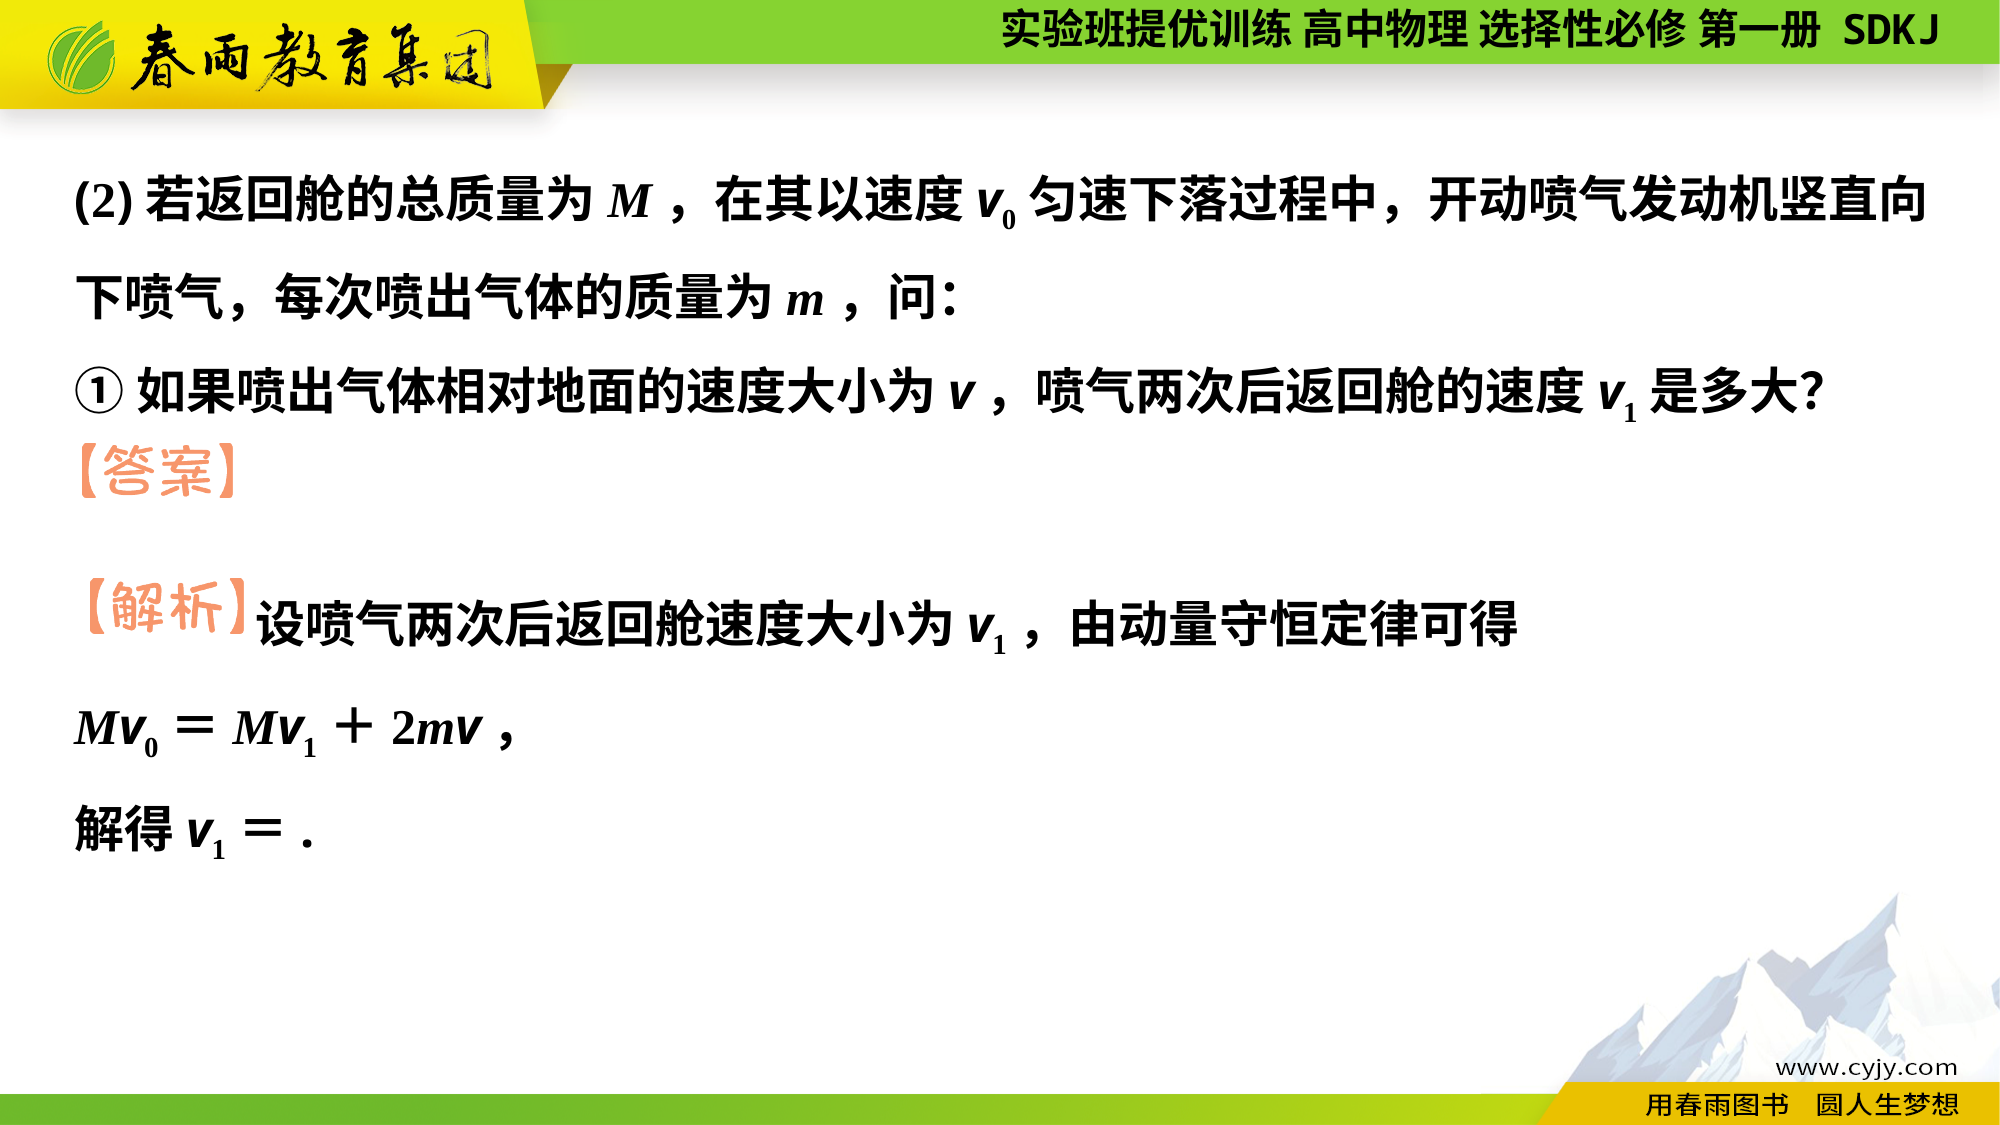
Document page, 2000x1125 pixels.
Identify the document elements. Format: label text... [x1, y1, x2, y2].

list (2)若返回舱的总质量为M，在其以速度v0匀速下落过程中，开动喷气发动机竖直向下喷气，每次喷出气体的质量为m，问： ①如果喷出气体相对地面的速度大小为v，喷气两次后返回舱的速度v1是多大？ [59, 125, 1944, 414]
picture [0, 0, 2000, 1125]
